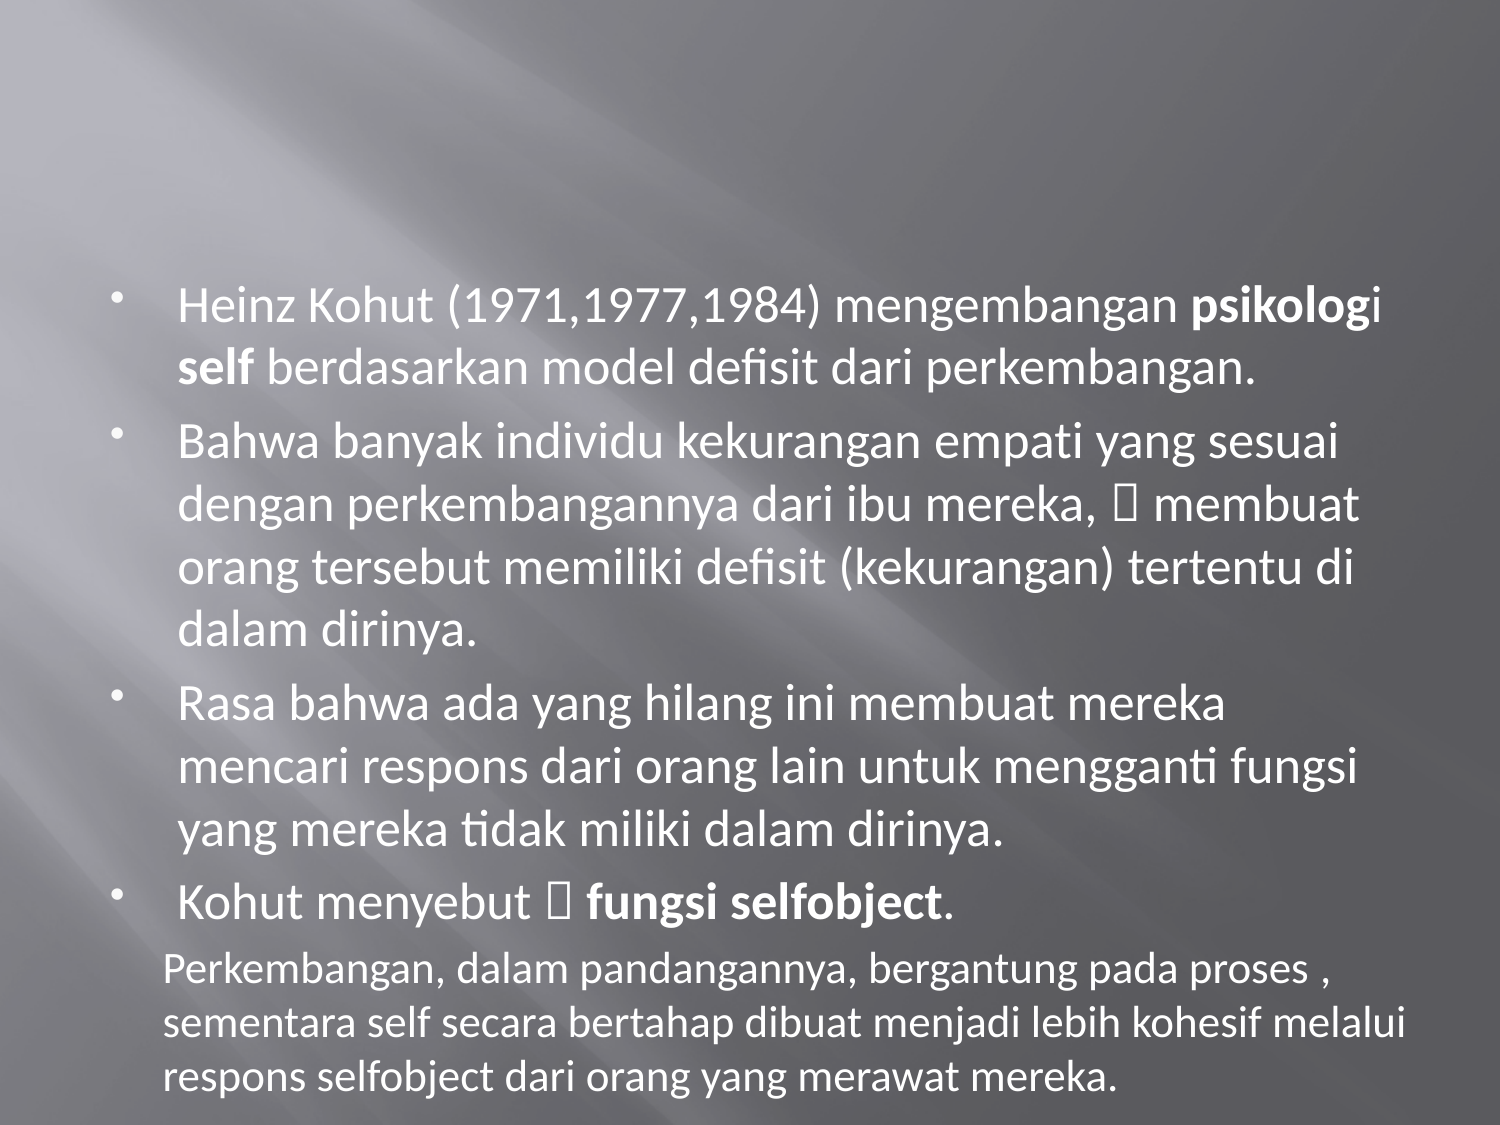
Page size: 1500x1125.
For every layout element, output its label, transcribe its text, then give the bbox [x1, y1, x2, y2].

list Heinz Kohut (1971,1977,1984) mengembangan psikologi self berdasarkan model defisit dari perkembangan. Bahwa banyak individu kekurangan empati yang sesuai dengan perkembangannya dari ibu mereka,  membuat orang tersebut memiliki defisit (kekurangan) tertentu di dalam dirinya. Rasa bahwa ada yang hilang ini membuat mereka mencari respons dari orang lain untuk mengganti fungsi yang mereka tidak miliki dalam dirinya. Kohut menyebut  fungsi selfobject. Perkembangan, dalam pandangannya, bergantung pada proses , sementara self secara bertahap dibuat menjadi lebih kohesif melalui respons selfobject dari orang yang merawat mereka. [75, 262, 1425, 1125]
